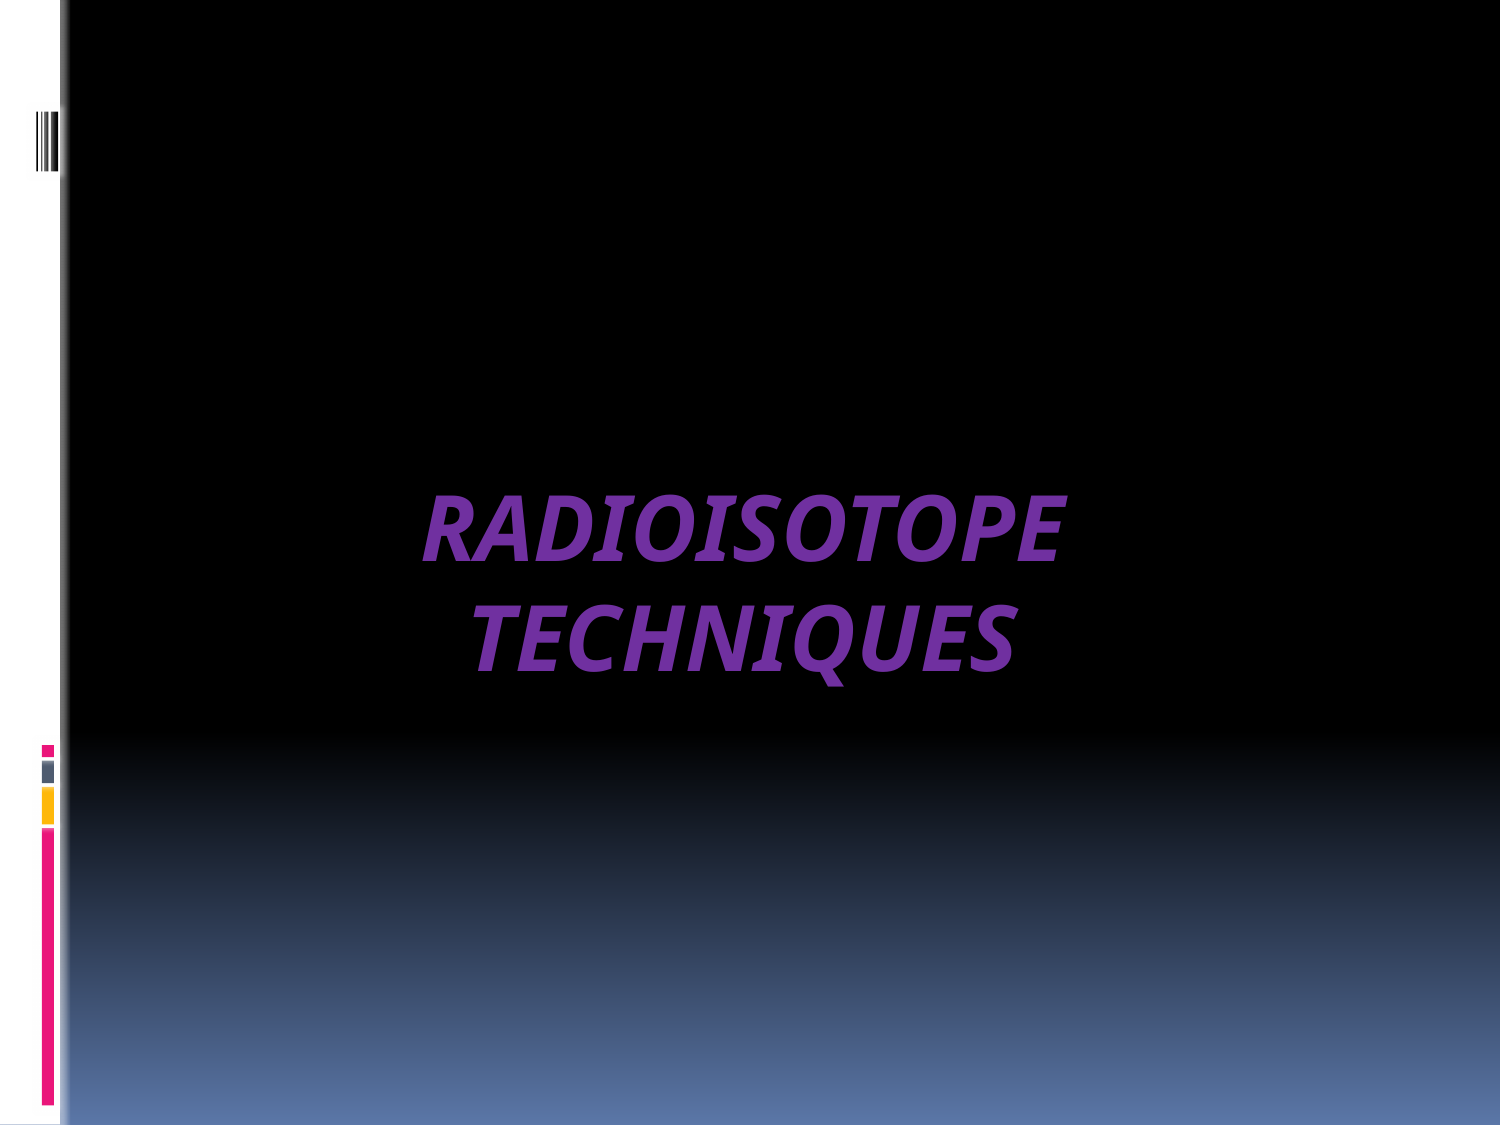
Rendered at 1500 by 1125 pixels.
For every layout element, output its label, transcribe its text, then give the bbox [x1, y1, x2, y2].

title RADIOISOTOPE TECHNIQUES [150, 462, 1338, 713]
